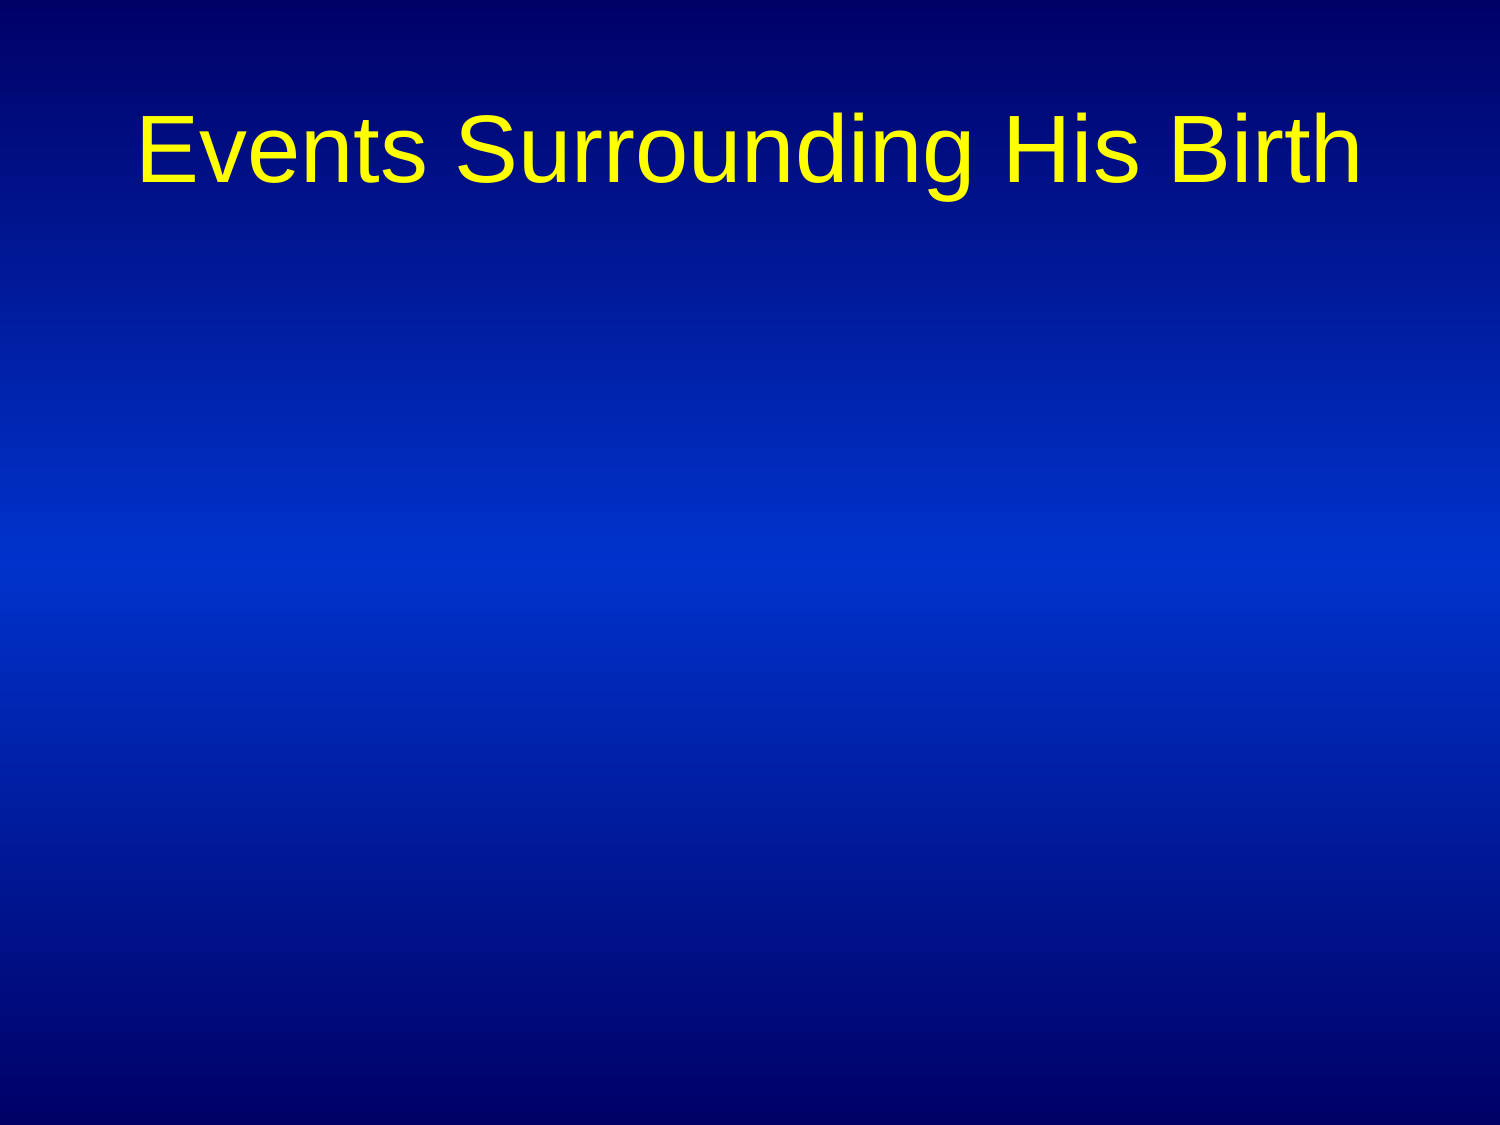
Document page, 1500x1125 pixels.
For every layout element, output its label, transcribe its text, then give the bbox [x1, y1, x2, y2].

title Events Surrounding His Birth [37, 50, 1463, 238]
